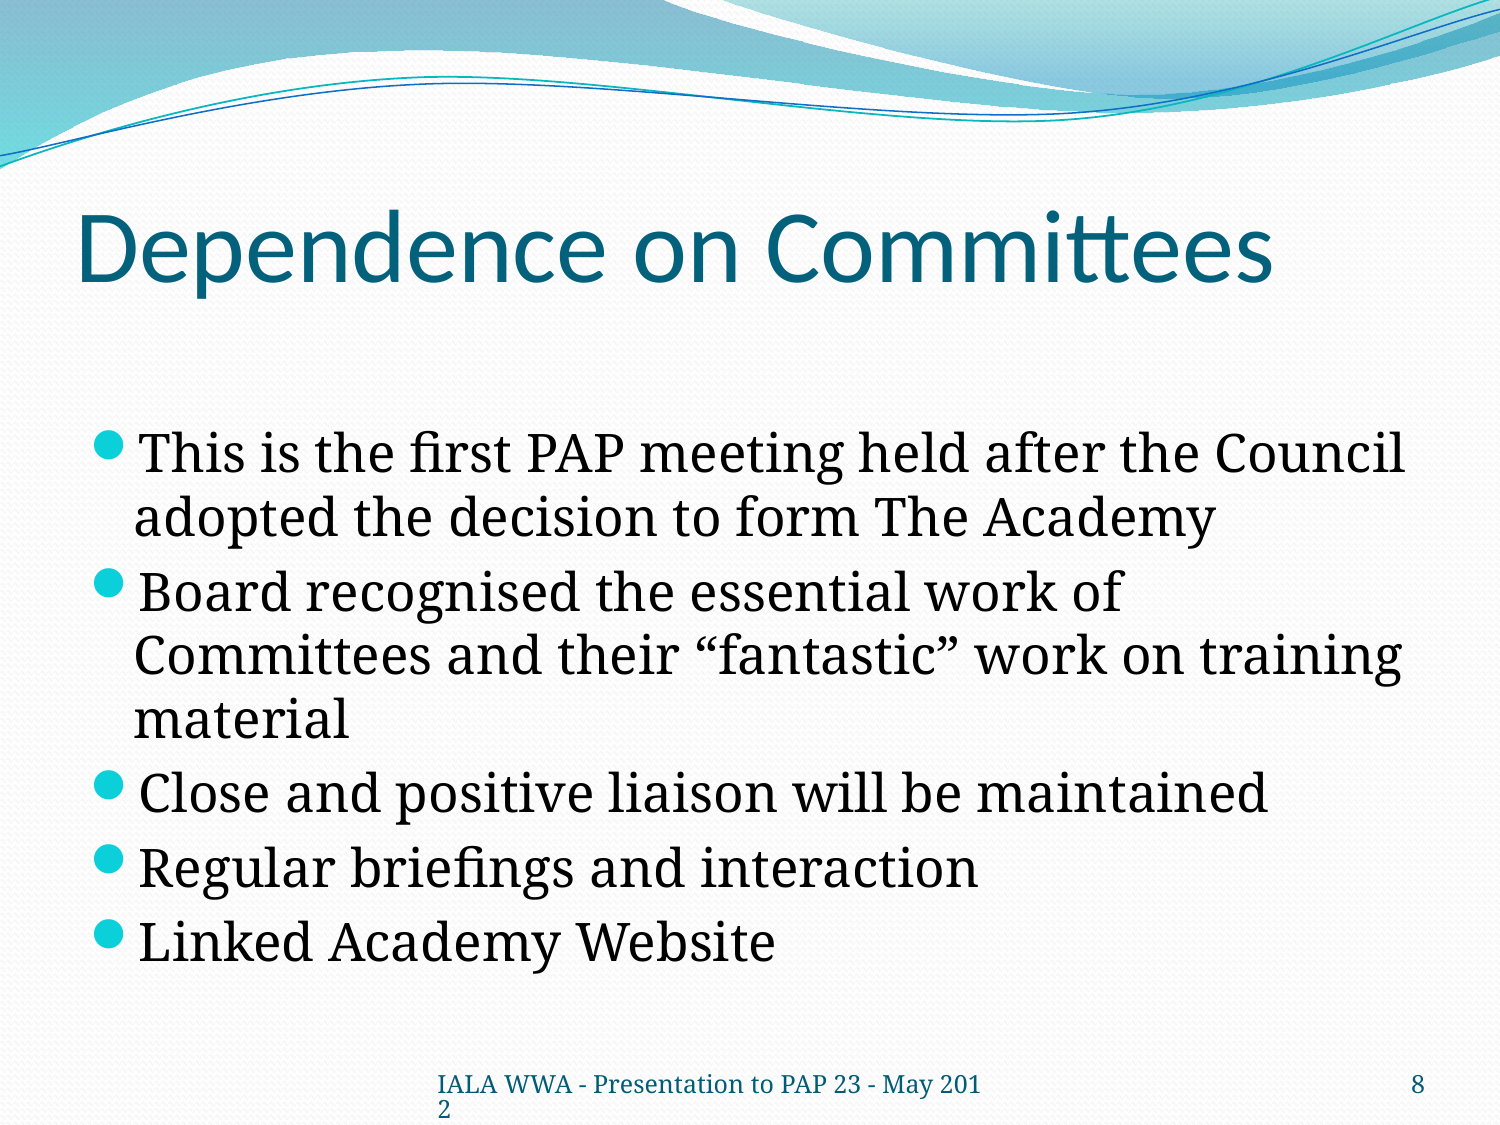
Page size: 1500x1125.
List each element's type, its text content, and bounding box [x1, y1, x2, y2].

slide_number 8 [1299, 1042, 1425, 1103]
footer IALA WWA - Presentation to PAP 23 - May 2012 [437, 1042, 988, 1103]
title Dependence on Committees [75, 115, 1425, 303]
list This is the first PAP meeting held after the Council adopted the decision to form The Academy Board recognised the essential work of Committees and their “fantastic” work on training material Close and positive liaison will be maintained Regular briefings and interaction Linked Academy Website [75, 338, 1425, 1038]
